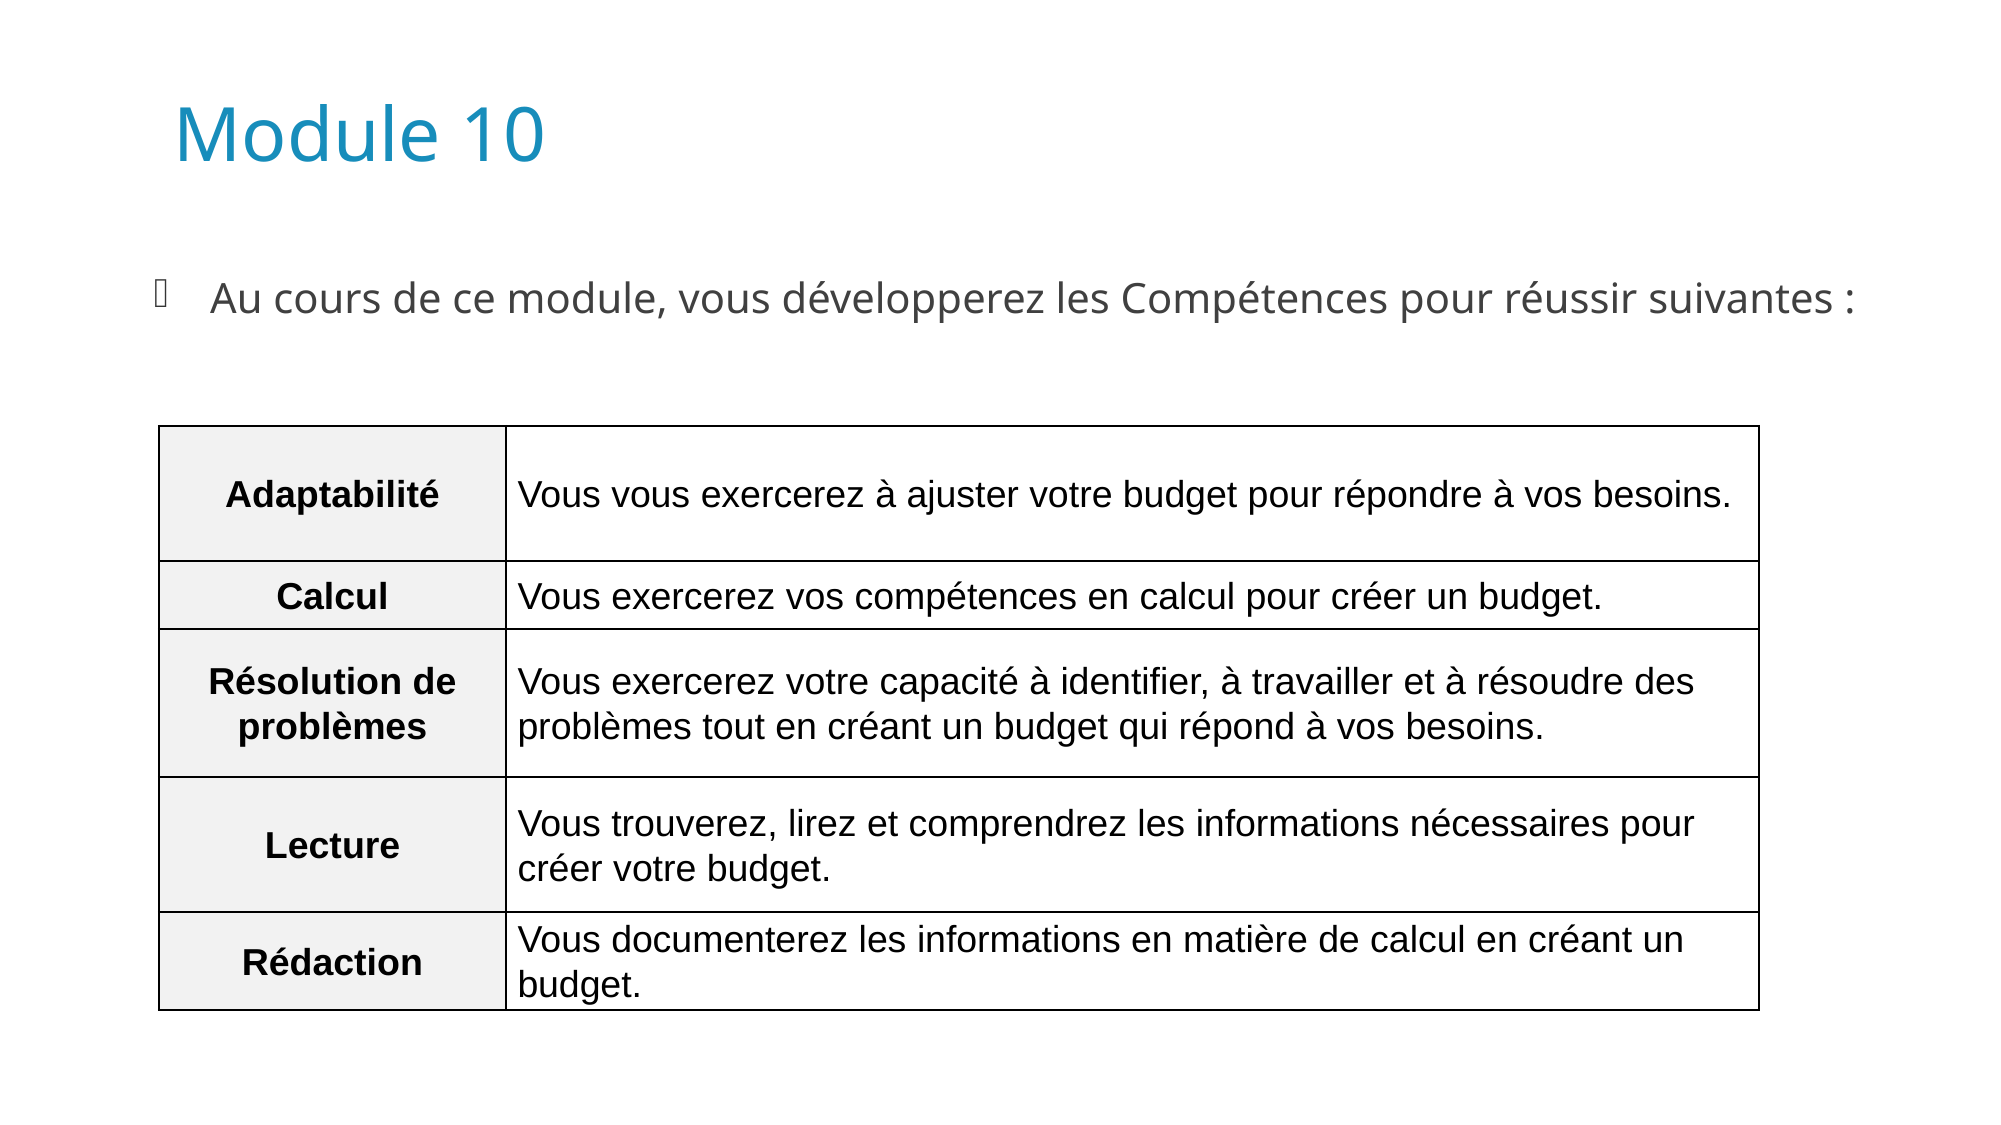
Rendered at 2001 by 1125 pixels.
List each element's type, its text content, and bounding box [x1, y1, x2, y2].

table_cell Rédaction [160, 913, 505, 1009]
table_header Vous vous exercerez à ajuster votre budget pour répondre à vos besoins. [507, 427, 1758, 560]
table_cell Vous documenterez les informations en matière de calcul en créant un budget. [507, 913, 1758, 1009]
table_cell Vous trouverez, lirez et comprendrez les informations nécessaires pour créer votre budget. [507, 778, 1758, 911]
list Au cours de ce module, vous développerez les Compétences pour réussir suivantes : [138, 264, 1888, 1046]
title Module 10 [158, 79, 1888, 201]
table_cell Résolution de problèmes [160, 630, 505, 776]
table_cell Lecture [160, 778, 505, 911]
table_header Adaptabilité [160, 427, 505, 560]
table_cell Vous exercerez vos compétences en calcul pour créer un budget. [507, 562, 1758, 628]
table_cell Calcul [160, 562, 505, 628]
table_cell Vous exercerez votre capacité à identifier, à travailler et à résoudre des problèmes tout en créant un budget qui répond à vos besoins. [507, 630, 1758, 776]
